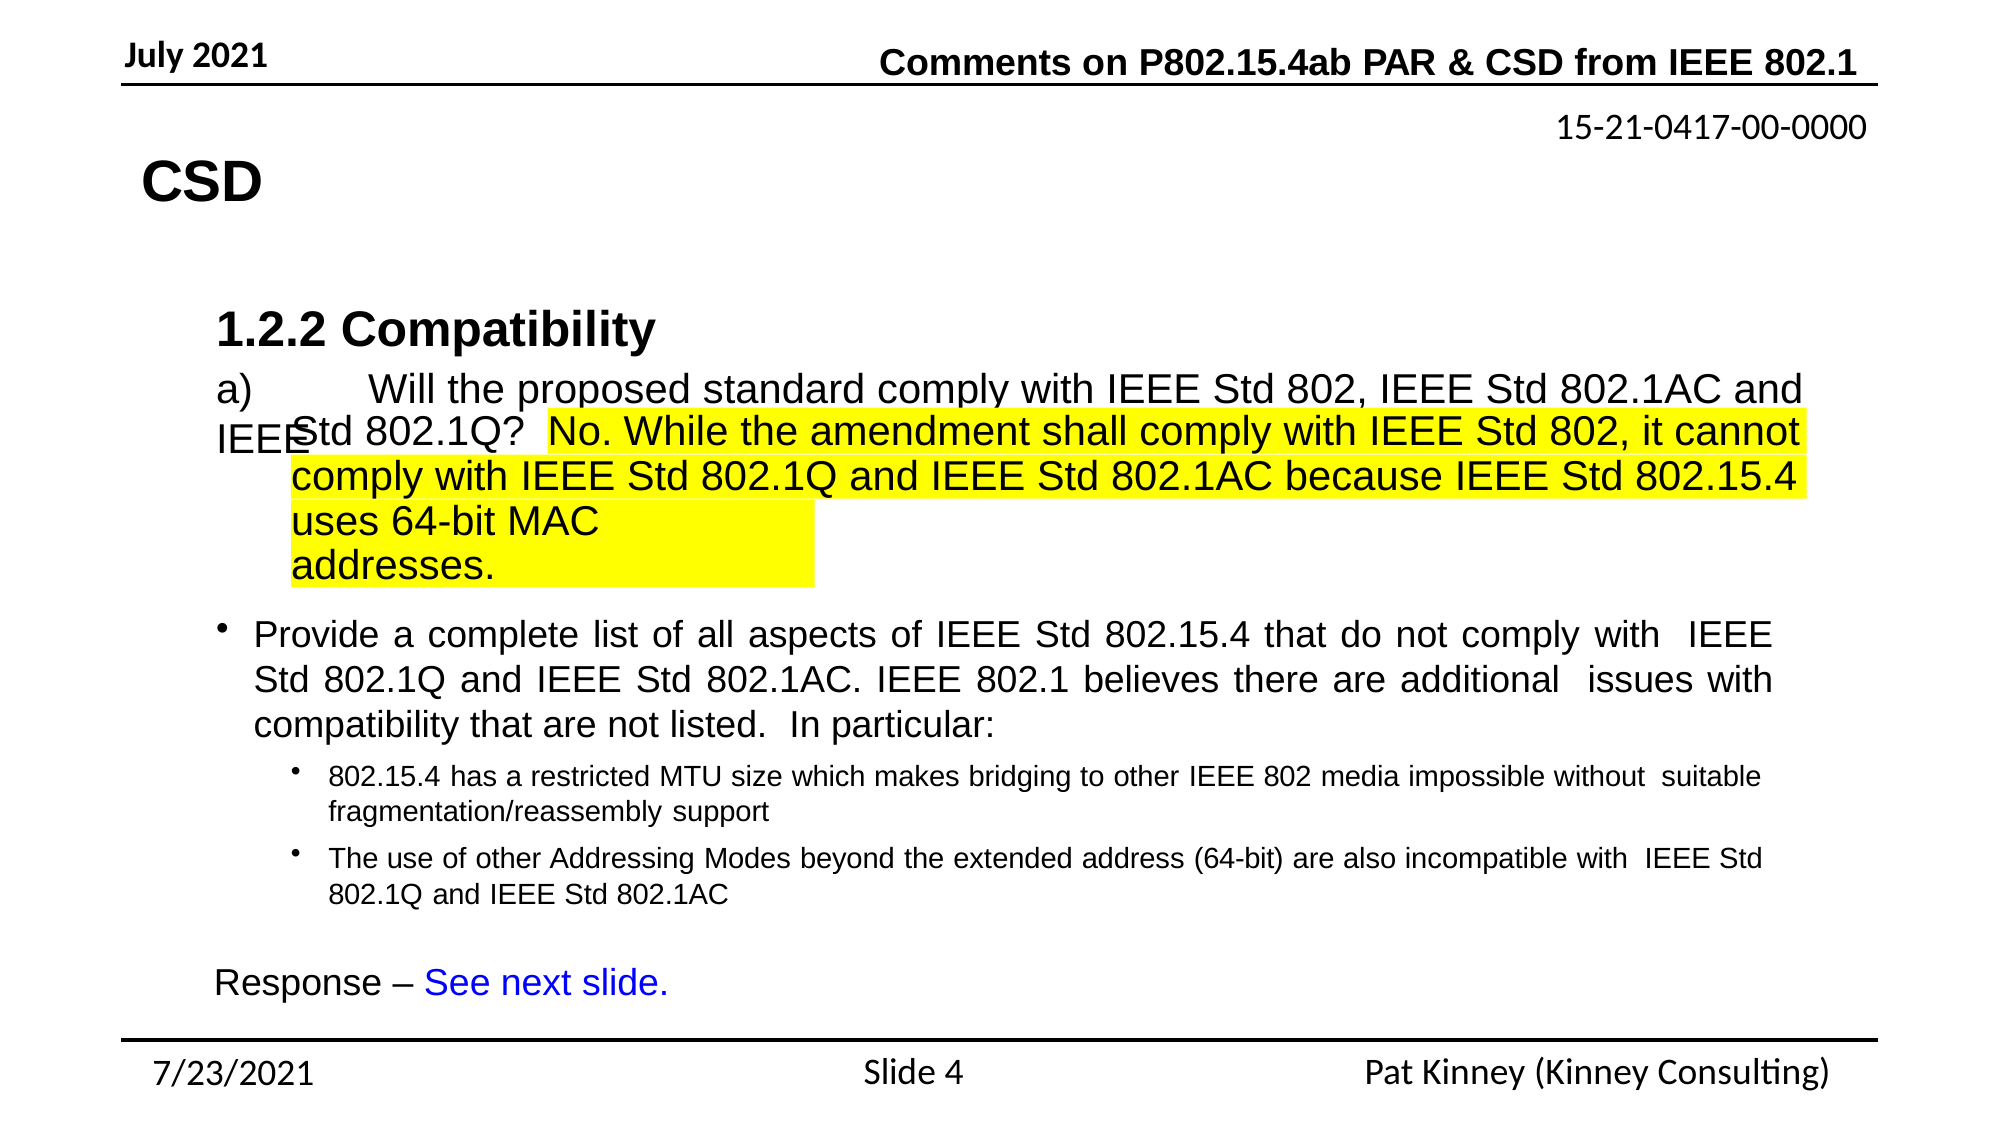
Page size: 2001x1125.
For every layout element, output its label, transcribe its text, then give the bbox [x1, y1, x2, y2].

slide_number Slide 4 [861, 1054, 993, 1125]
text_box uses 64-bit MAC addresses. [291, 499, 815, 588]
text_box CSD 1.2.2 Compatibility a) Will the proposed standard comply with IEEE Std 802, IEEE Std 802.1AC and IEEE [138, 141, 1832, 462]
slide_number Pat Kinney (Kinney Consulting) [1362, 1054, 1865, 1125]
text_box No. While the amendment shall comply with IEEE Std 802, it cannot [547, 407, 1807, 454]
footer 7/23/2021 [150, 1055, 318, 1125]
text_box comply with IEEE Std 802.1Q and IEEE Std 802.1AC because IEEE Std 802.15.4 [290, 454, 1807, 499]
text_box Comments on P802.15.4ab PAR & CSD from IEEE 802.1 [877, 35, 1864, 83]
text_box Std 802.1Q? [288, 401, 528, 454]
text_box Provide a complete list of all aspects of IEEE Std 802.15.4 that do not comply with IEEE Std 802.1Q and IEEE Std 802.1AC. IEEE 802.1 believes there are additional issues with compatibility that are not listed. In particular: 802.15.4 has a restricted MTU size which makes bridging to other IEEE 802 media impossible without suitable fragmentation/reassembly support The use of other Addressing Modes beyond the extended address (64-bit) are also incompatible with IEEE Std 802.1Q and IEEE Std 802.1AC Response – See next slide. [213, 602, 1833, 1003]
text_box July 2021 [122, 28, 271, 76]
